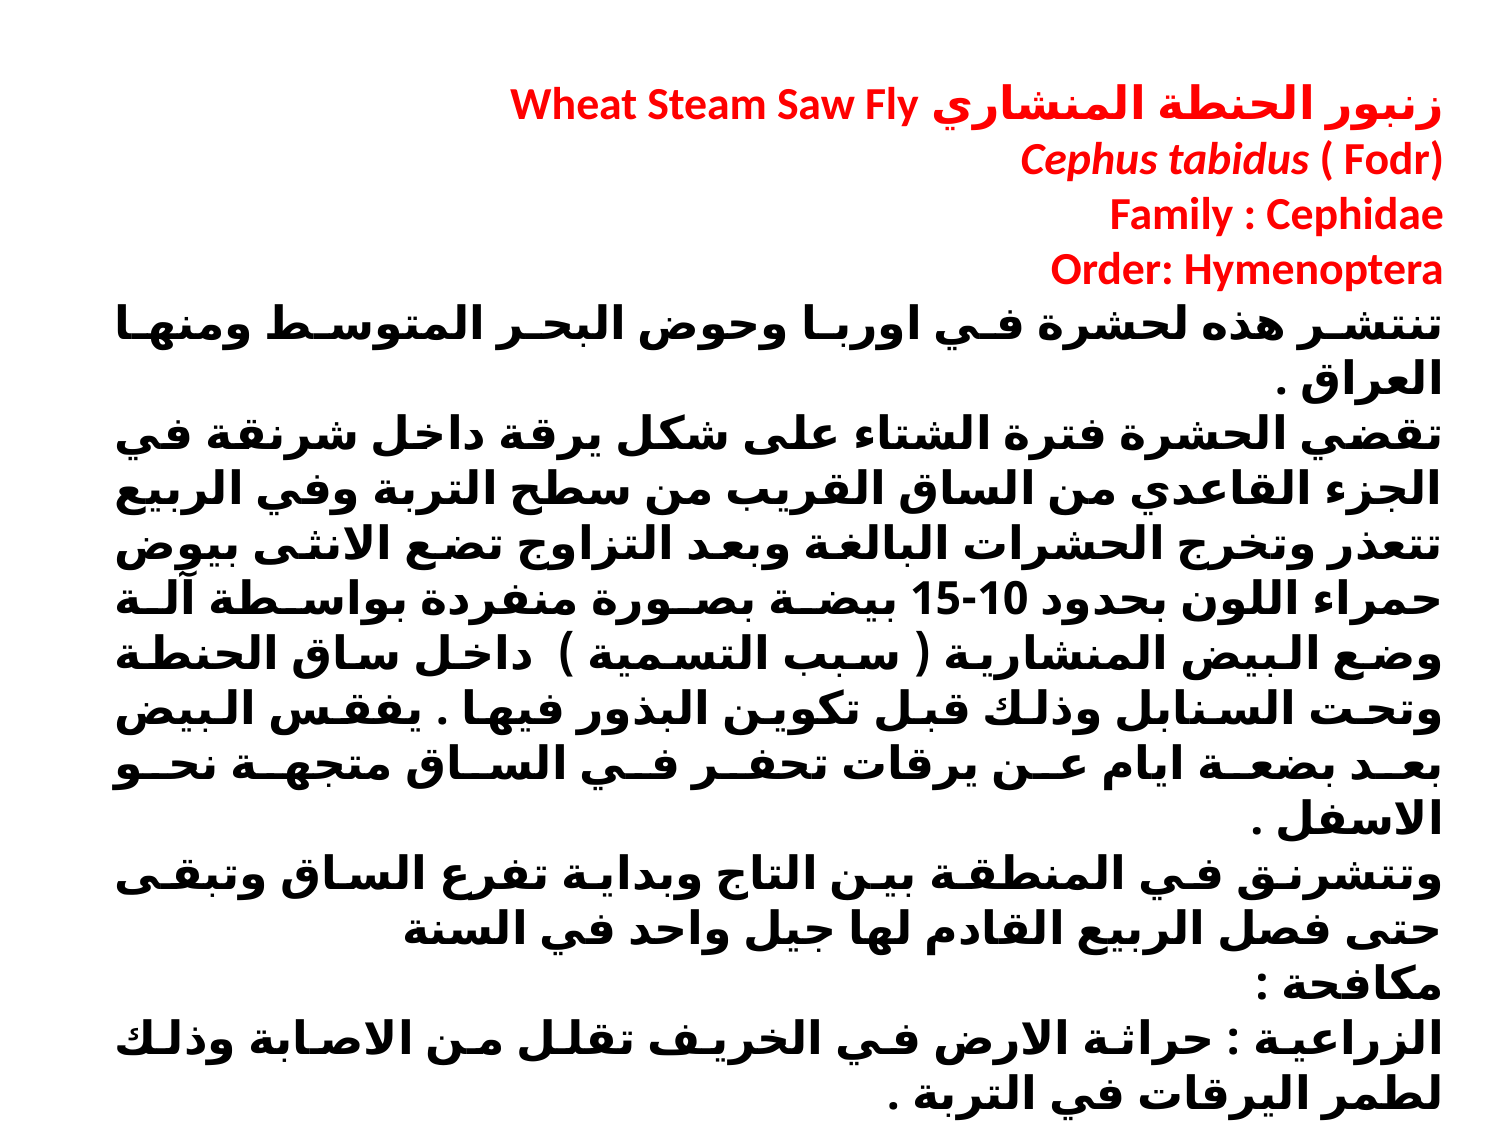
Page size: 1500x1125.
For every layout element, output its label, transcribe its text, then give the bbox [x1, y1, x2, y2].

text_box زنبور الحنطة المنشاري Wheat Steam Saw Fly Cephus tabidus ( Fodr) Family : Cephidae Order: Hymenoptera تنتشر هذه لحشرة في اوربا وحوض البحر المتوسط ومنها العراق . تقضي الحشرة فترة الشتاء على شكل يرقة داخل شرنقة في الجزء القاعدي من الساق القريب من سطح التربة وفي الربيع تتعذر وتخرج الحشرات البالغة وبعد التزاوج تضع الانثى بيوض حمراء اللون بحدود 10-15 بيضة بصورة منفردة بواسطة آلة وضع البيض المنشارية ( سبب التسمية ) داخل ساق الحنطة وتحت السنابل وذلك قبل تكوين البذور فيها . يفقس البيض بعد بضعة ايام عن يرقات تحفر في الساق متجهة نحو الاسفل . وتتشرنق في المنطقة بين التاج وبداية تفرع الساق وتبقى حتى فصل الربيع القادم لها جيل واحد في السنة مكافحة : الزراعية : حراثة الارض في الخريف تقلل من الاصابة وذلك لطمر اليرقات في التربة . الكيمياوية : يمكن استخدام مبيد السفن 85% بمعدل 7 غم / غالون ماء . [100, 66, 1459, 1125]
